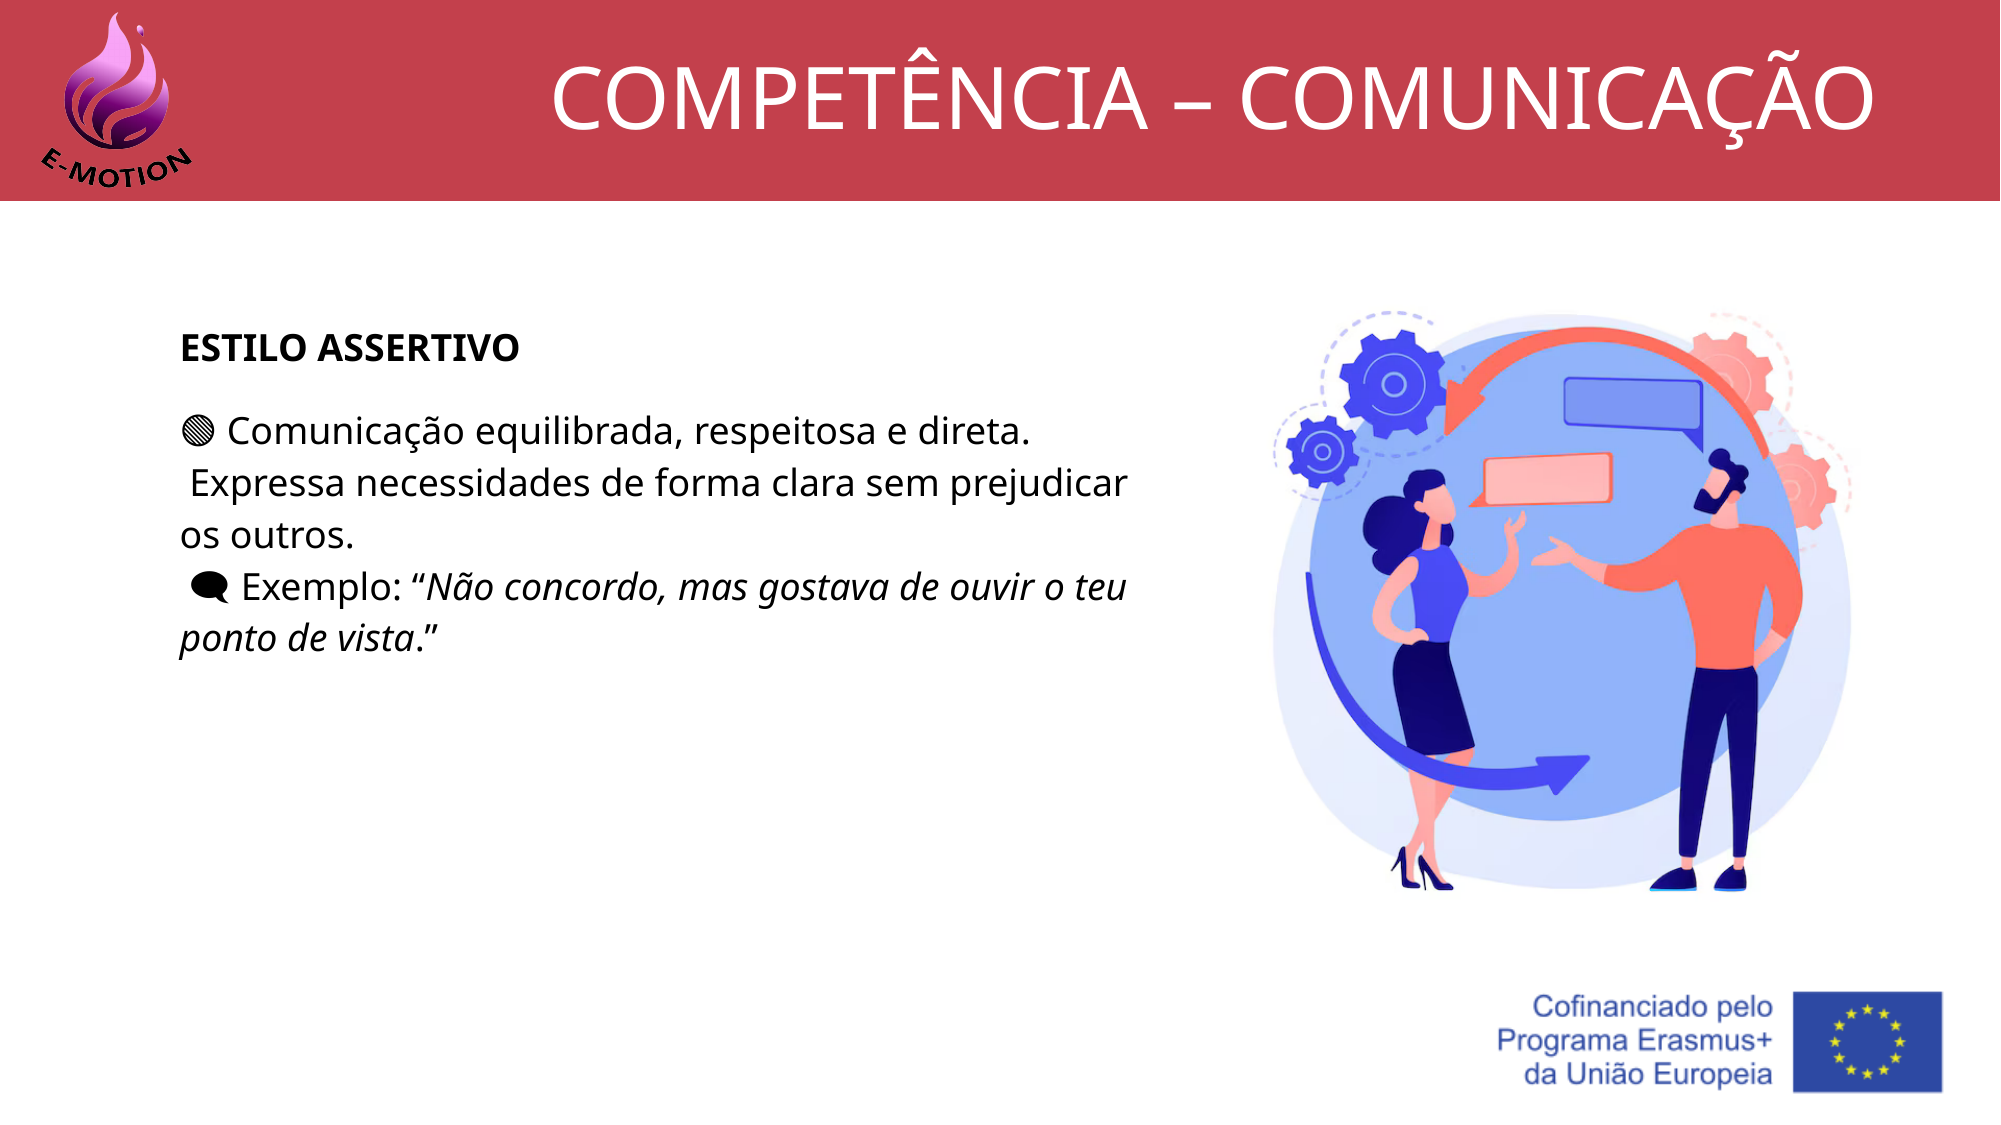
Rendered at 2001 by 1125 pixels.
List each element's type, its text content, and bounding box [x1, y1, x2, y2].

text_box COMPETÊNCIA – COMUNICAÇÃO [518, 35, 1894, 183]
picture [1176, 215, 2000, 1125]
picture [0, 0, 253, 247]
text_box ESTILO ASSERTIVO 🟢 Comunicação equilibrada, respeitosa e direta. Expressa necessidades de forma clara sem prejudicar os outros. 🗨️ Exemplo: “Não concordo, mas gostava de ouvir o teu ponto de vista.” [164, 310, 1171, 667]
